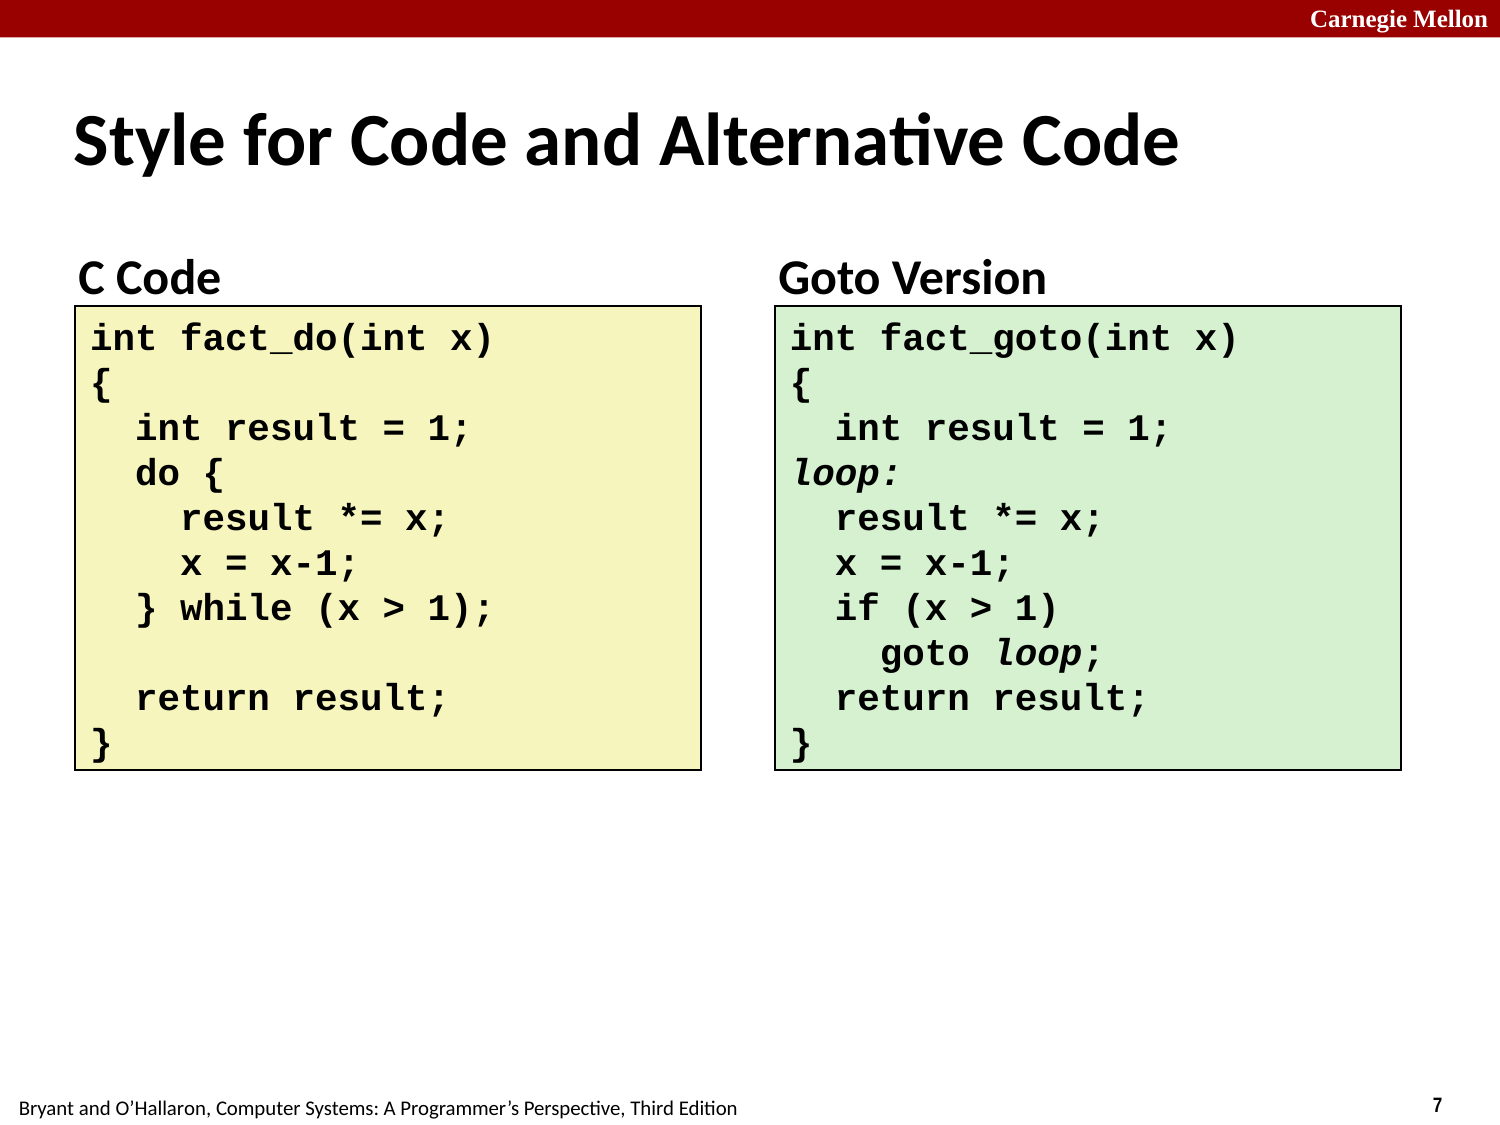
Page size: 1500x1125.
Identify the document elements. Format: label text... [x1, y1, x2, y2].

text_box Goto Version [763, 237, 1141, 306]
text_box int fact_goto(int x) { int result = 1; loop: result *= x; x = x-1; if (x > 1) goto loop; return result; } [775, 305, 1401, 771]
text_box C Code [63, 237, 491, 306]
title Style for Code and Alternative Code [58, 72, 1305, 199]
text_box int fact_do(int x) { int result = 1; do { result *= x; x = x-1; } while (x > 1); return result; } [75, 305, 701, 771]
